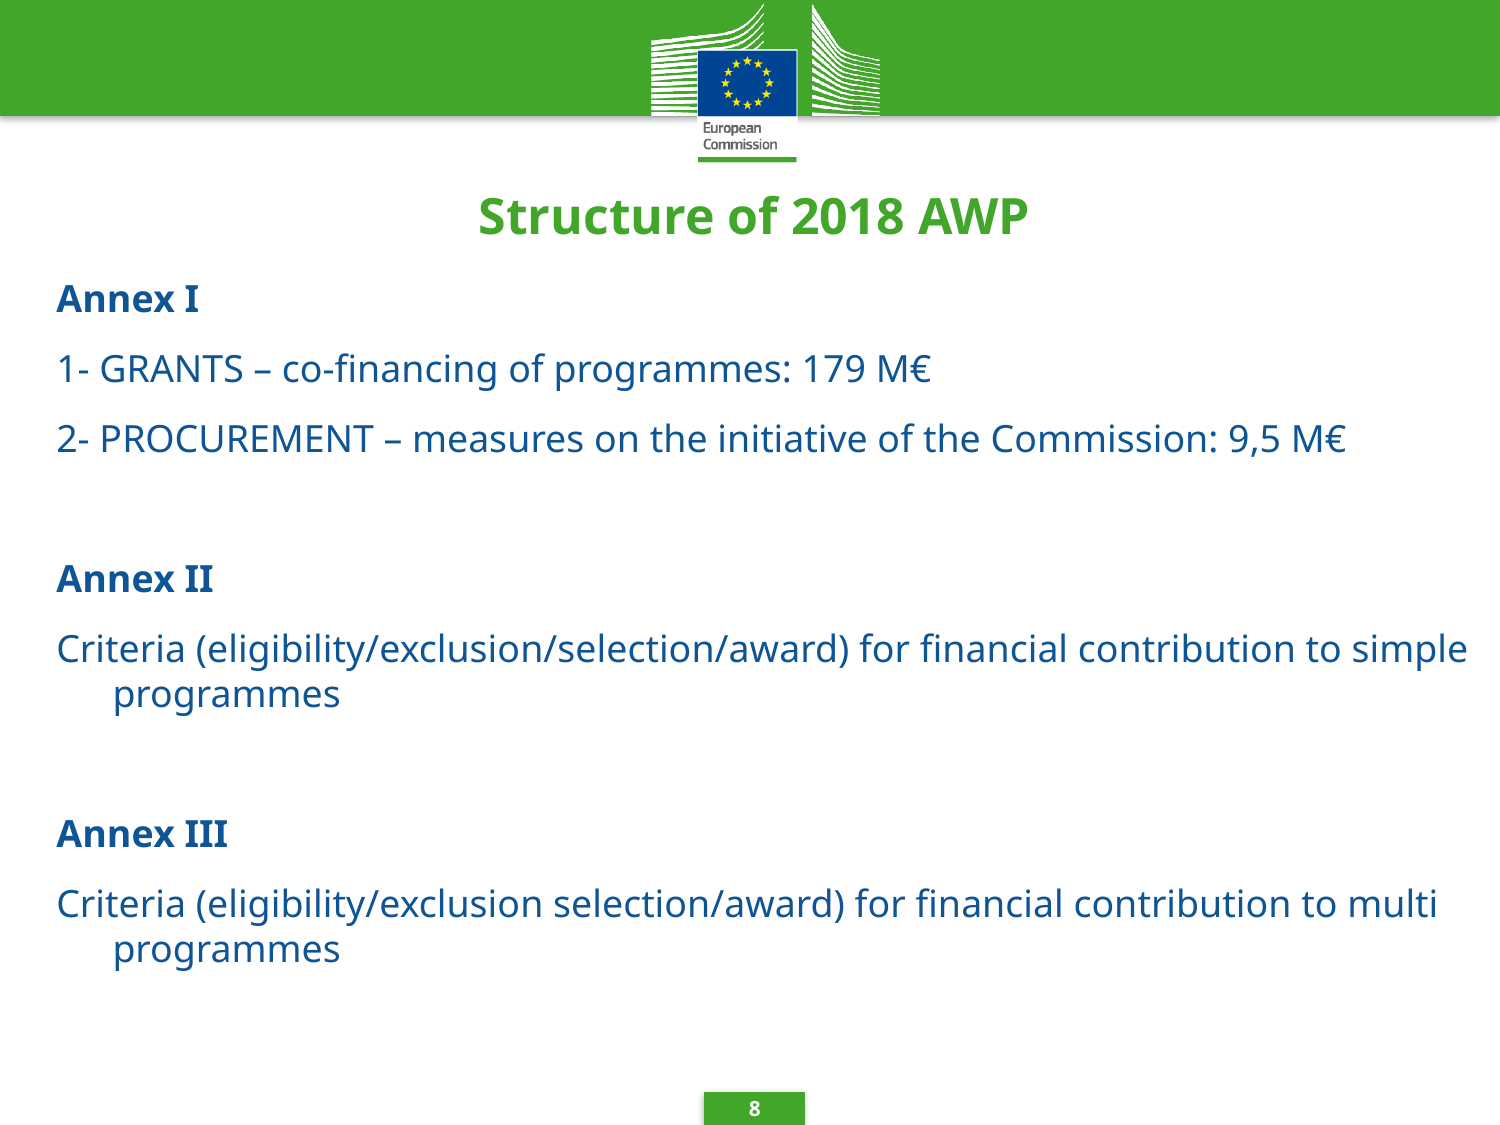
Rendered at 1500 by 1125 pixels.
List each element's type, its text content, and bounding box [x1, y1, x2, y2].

picture [614, 3, 880, 172]
list Annex I 1- GRANTS – co-financing of programmes: 179 M€ 2- PROCUREMENT – measures on the initiative of the Commission: 9,5 M€ Annex II Criteria (eligibility/exclusion/selection/award) for financial contribution to simple programmes Annex III Criteria (eligibility/exclusion selection/award) for financial contribution to multi programmes [41, 267, 1500, 1059]
title Structure of 2018 AWP [50, 172, 1459, 256]
slide_number 8 [703, 1088, 807, 1125]
